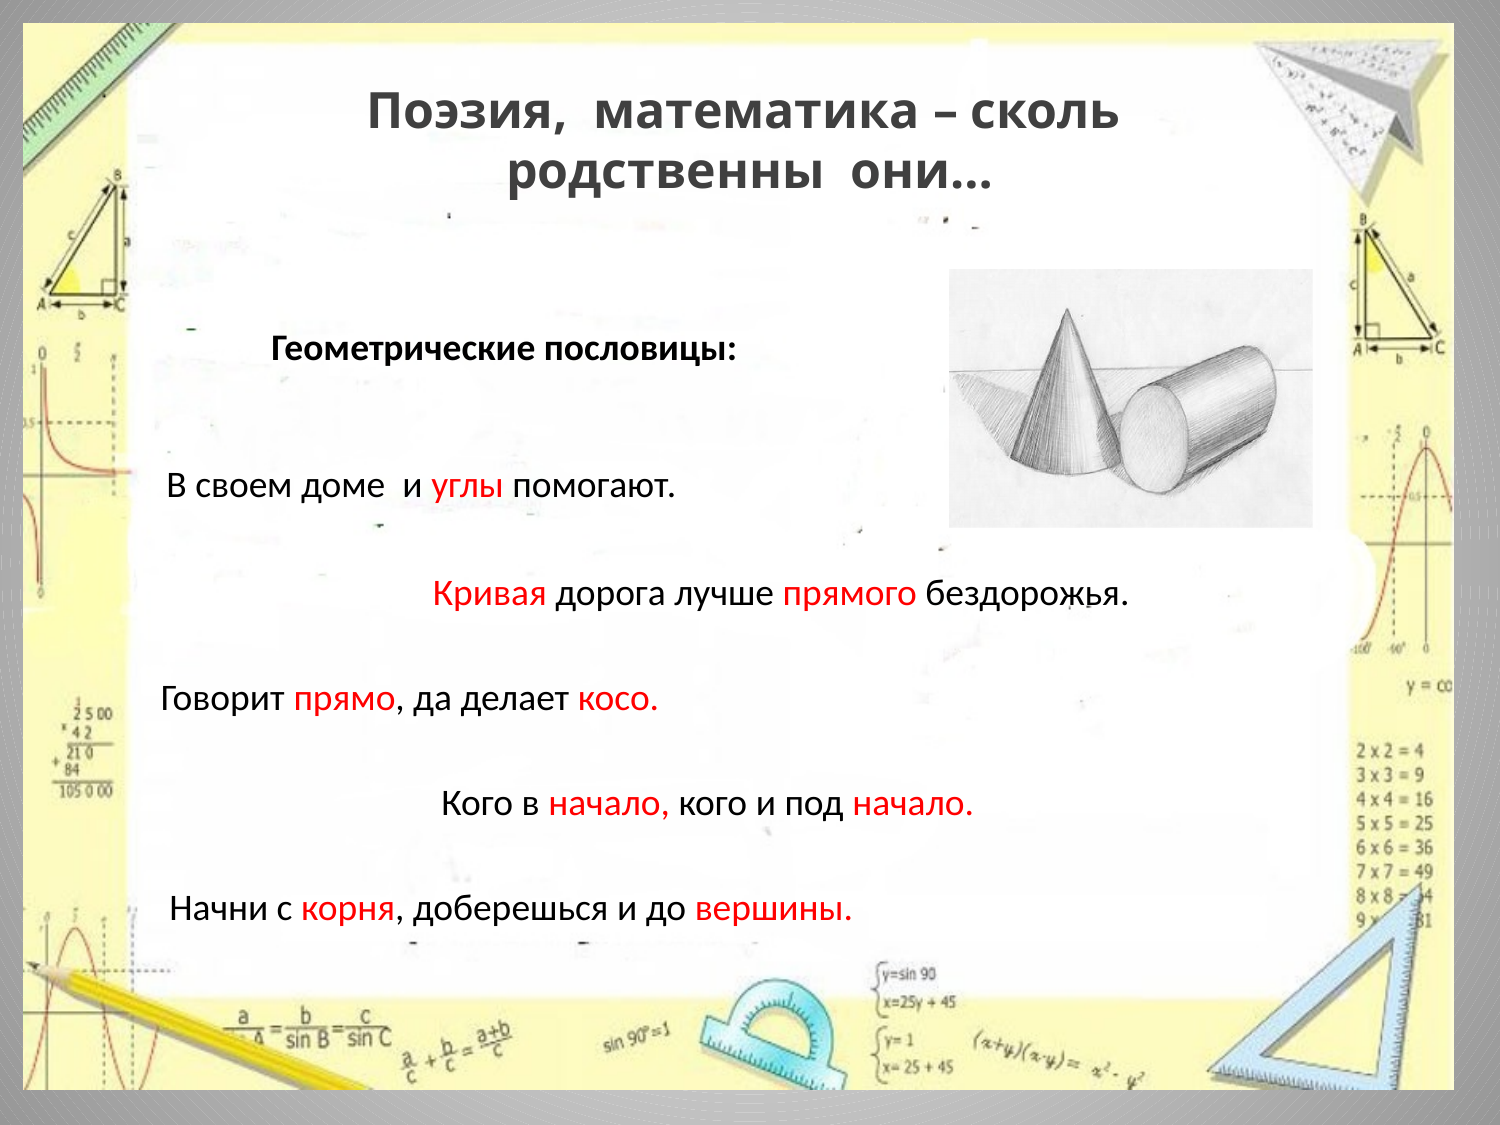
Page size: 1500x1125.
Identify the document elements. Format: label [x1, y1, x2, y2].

picture [23, 23, 1454, 1091]
list [948, 269, 1313, 528]
